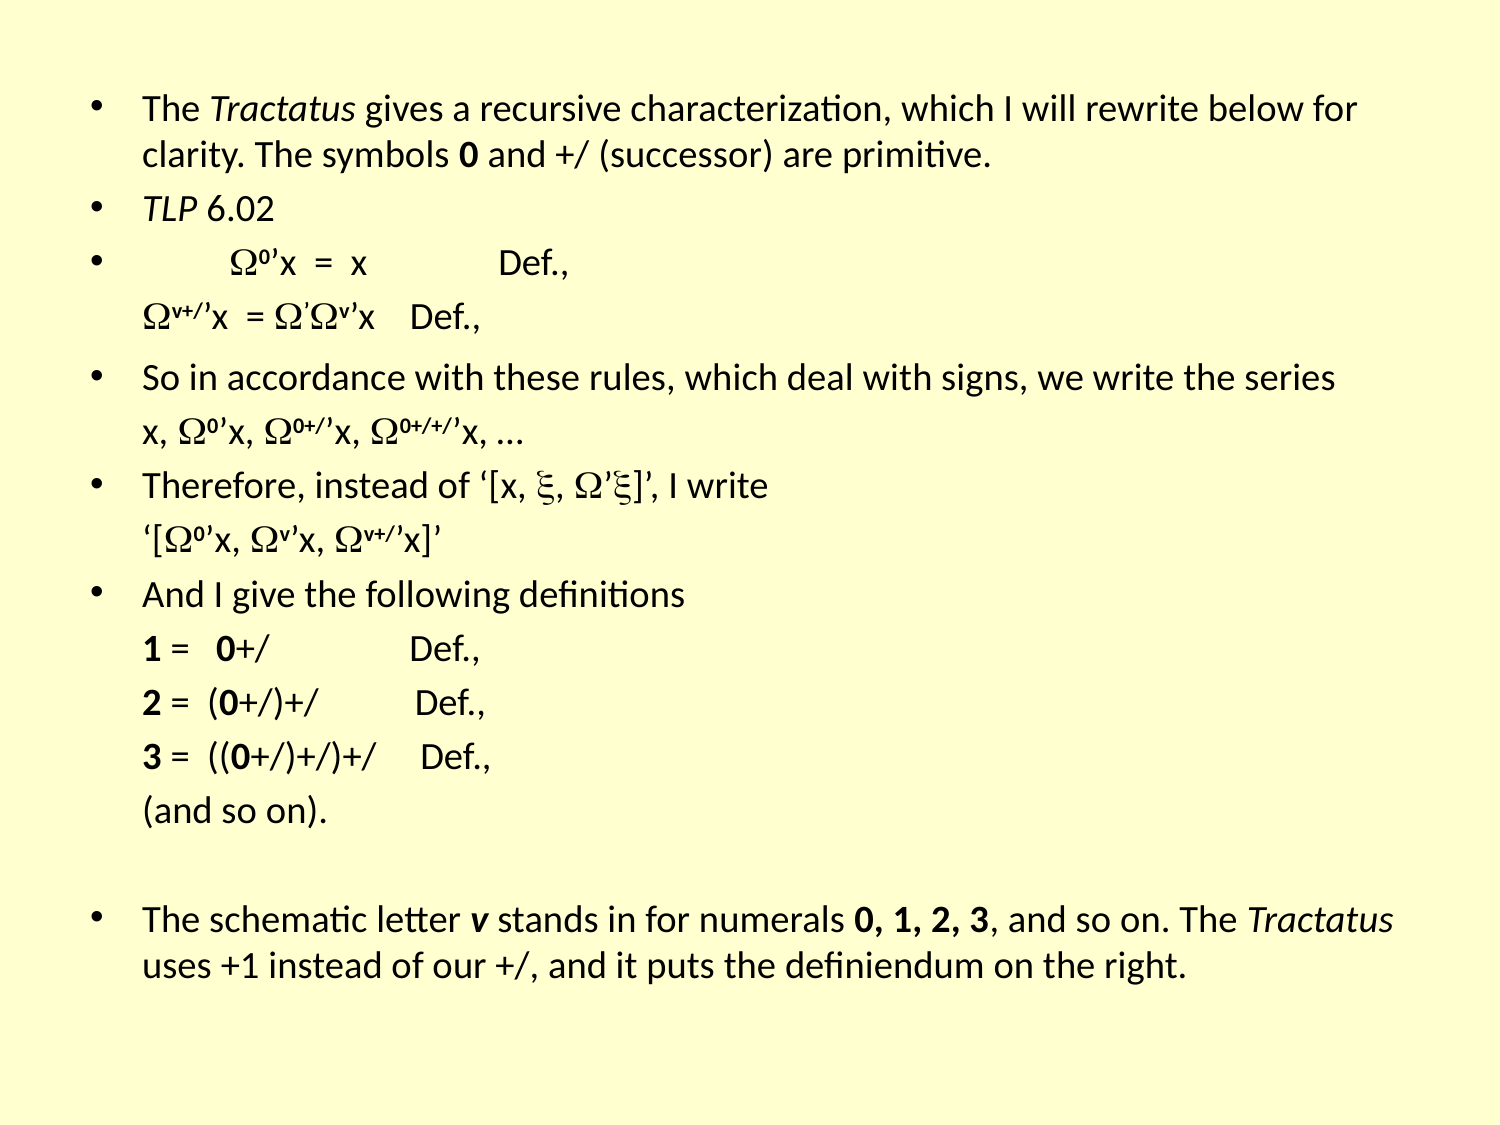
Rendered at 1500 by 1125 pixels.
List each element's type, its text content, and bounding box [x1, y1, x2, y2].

list The Tractatus gives a recursive characterization, which I will rewrite below for clarity. The symbols 0 and +/ (successor) are primitive. TLP 6.02 0’x = x Def., v+/’x = ’v’x Def., So in accordance with these rules, which deal with signs, we write the series x, 0’x, 0+/’x, 0+/+/’x, … Therefore, instead of ‘[x, , ’]’, I write ‘[0’x, v’x, v+/’x]’ And I give the following definitions 1 = 0+/ Def., 2 = (0+/)+/ Def., 3 = ((0+/)+/)+/ Def., (and so on). The schematic letter v stands in for numerals 0, 1, 2, 3, and so on. The Tractatus uses +1 instead of our +/, and it puts the definiendum on the right. [75, 75, 1425, 1005]
